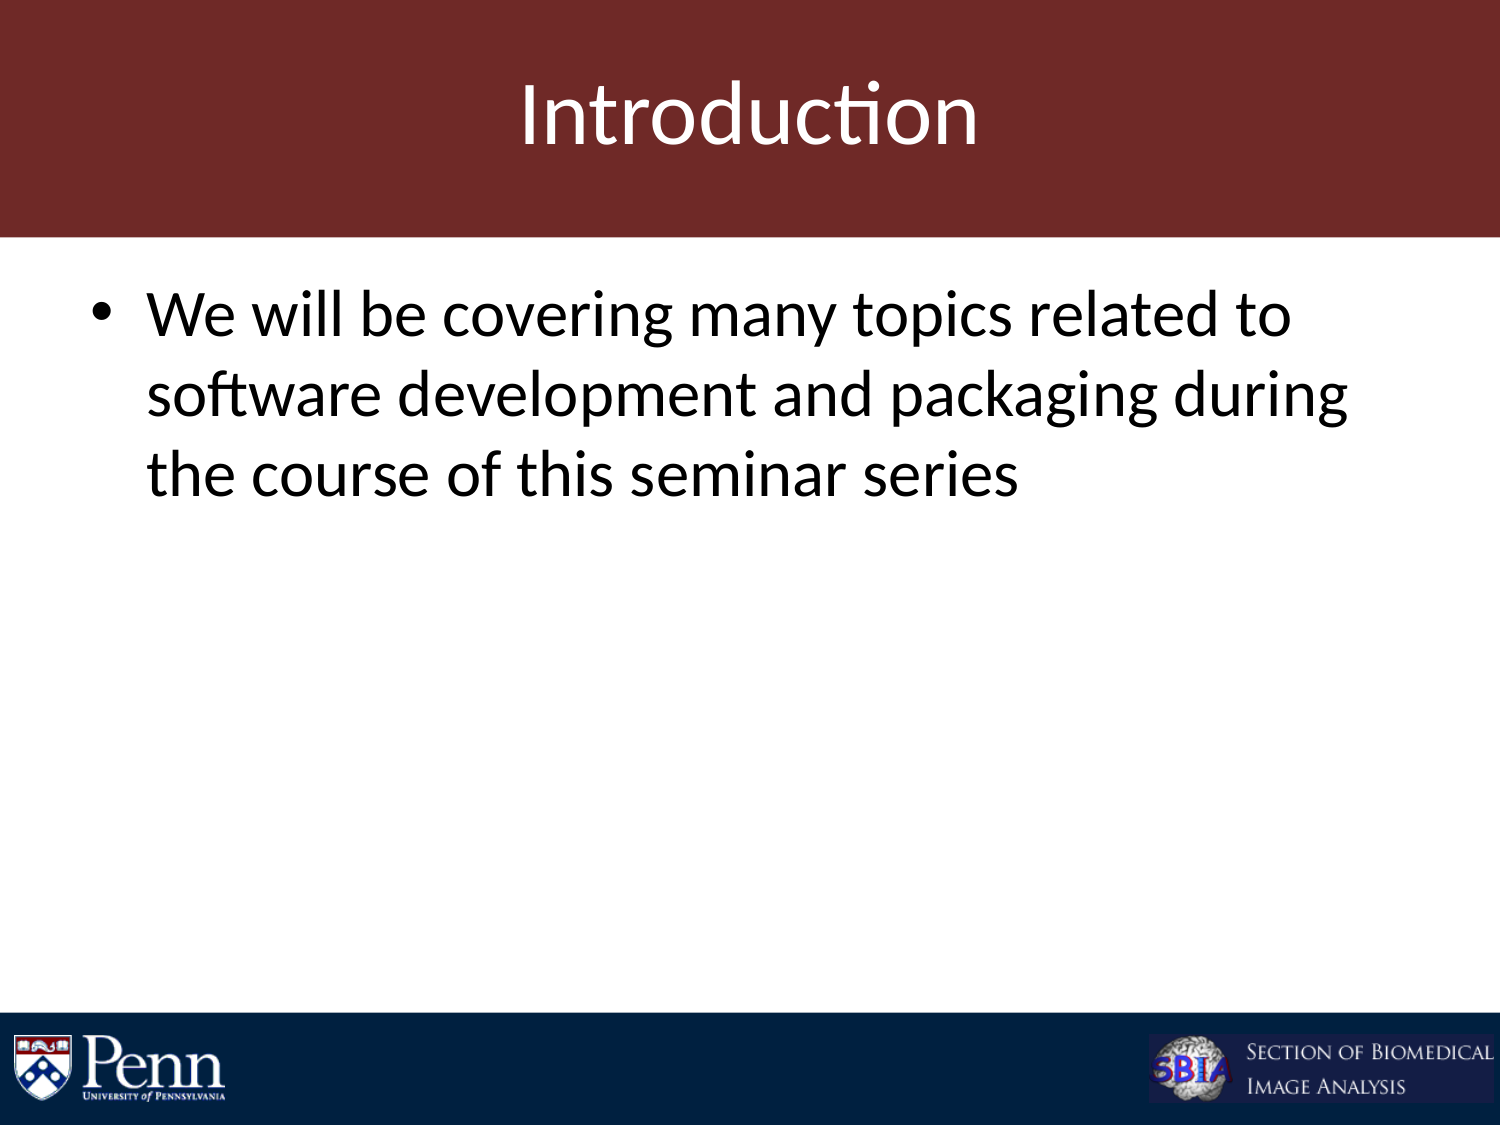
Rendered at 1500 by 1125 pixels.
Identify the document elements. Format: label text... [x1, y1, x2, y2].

list We will be covering many topics related to software development and packaging during the course of this seminar series [75, 262, 1425, 1013]
picture [14, 1035, 225, 1102]
picture [1149, 1034, 1494, 1103]
title Introduction [75, 45, 1425, 238]
